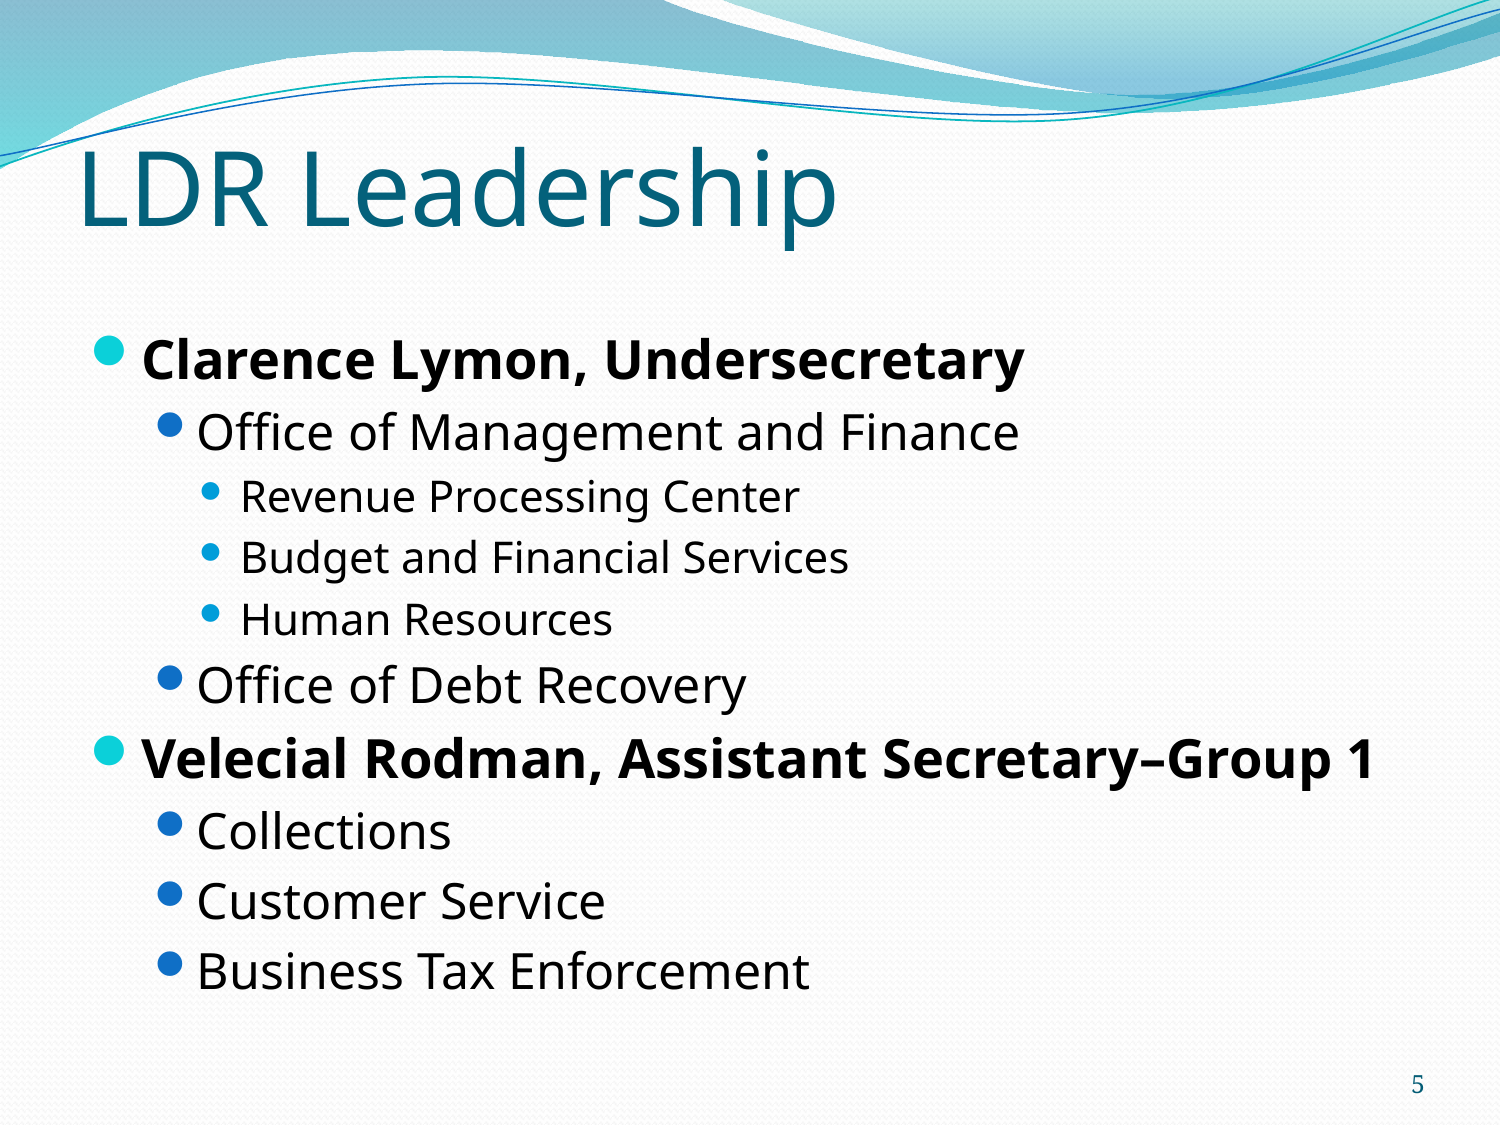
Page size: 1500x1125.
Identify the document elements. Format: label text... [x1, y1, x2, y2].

list Clarence Lymon, Undersecretary Office of Management and Finance Revenue Processing Center Budget and Financial Services Human Resources Office of Debt Recovery Velecial Rodman, Assistant Secretary–Group 1 Collections Customer Service Business Tax Enforcement [75, 317, 1425, 1063]
title LDR Leadership [75, 60, 1425, 248]
slide_number 5 [1299, 1042, 1425, 1103]
